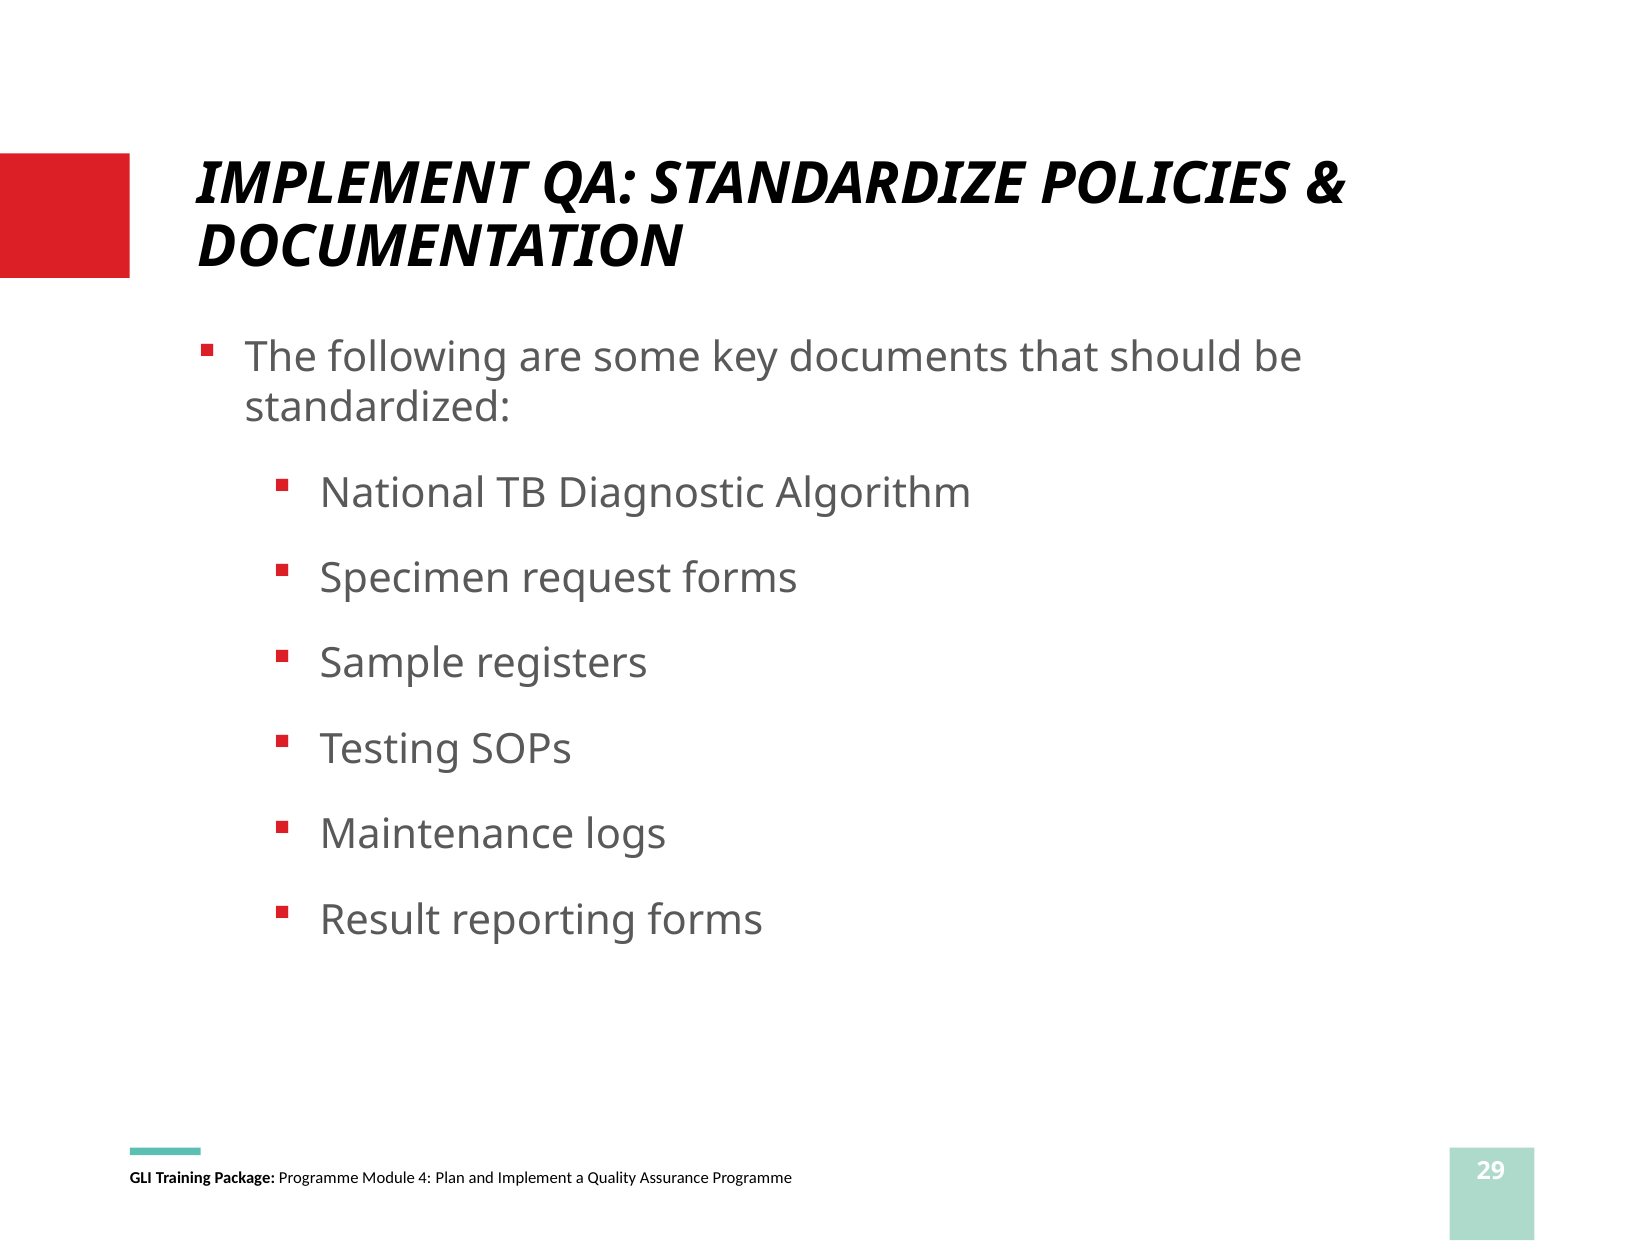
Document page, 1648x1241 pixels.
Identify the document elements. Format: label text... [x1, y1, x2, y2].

list The following are some key documents that should be standardized: National TB Diagnostic Algorithm Specimen request forms Sample registers Testing SOPs Maintenance logs Result reporting forms [197, 330, 1450, 1087]
title IMPLEMENT QA: STANDARDIZE POLICIES & DOCUMENTATION [197, 153, 1450, 278]
